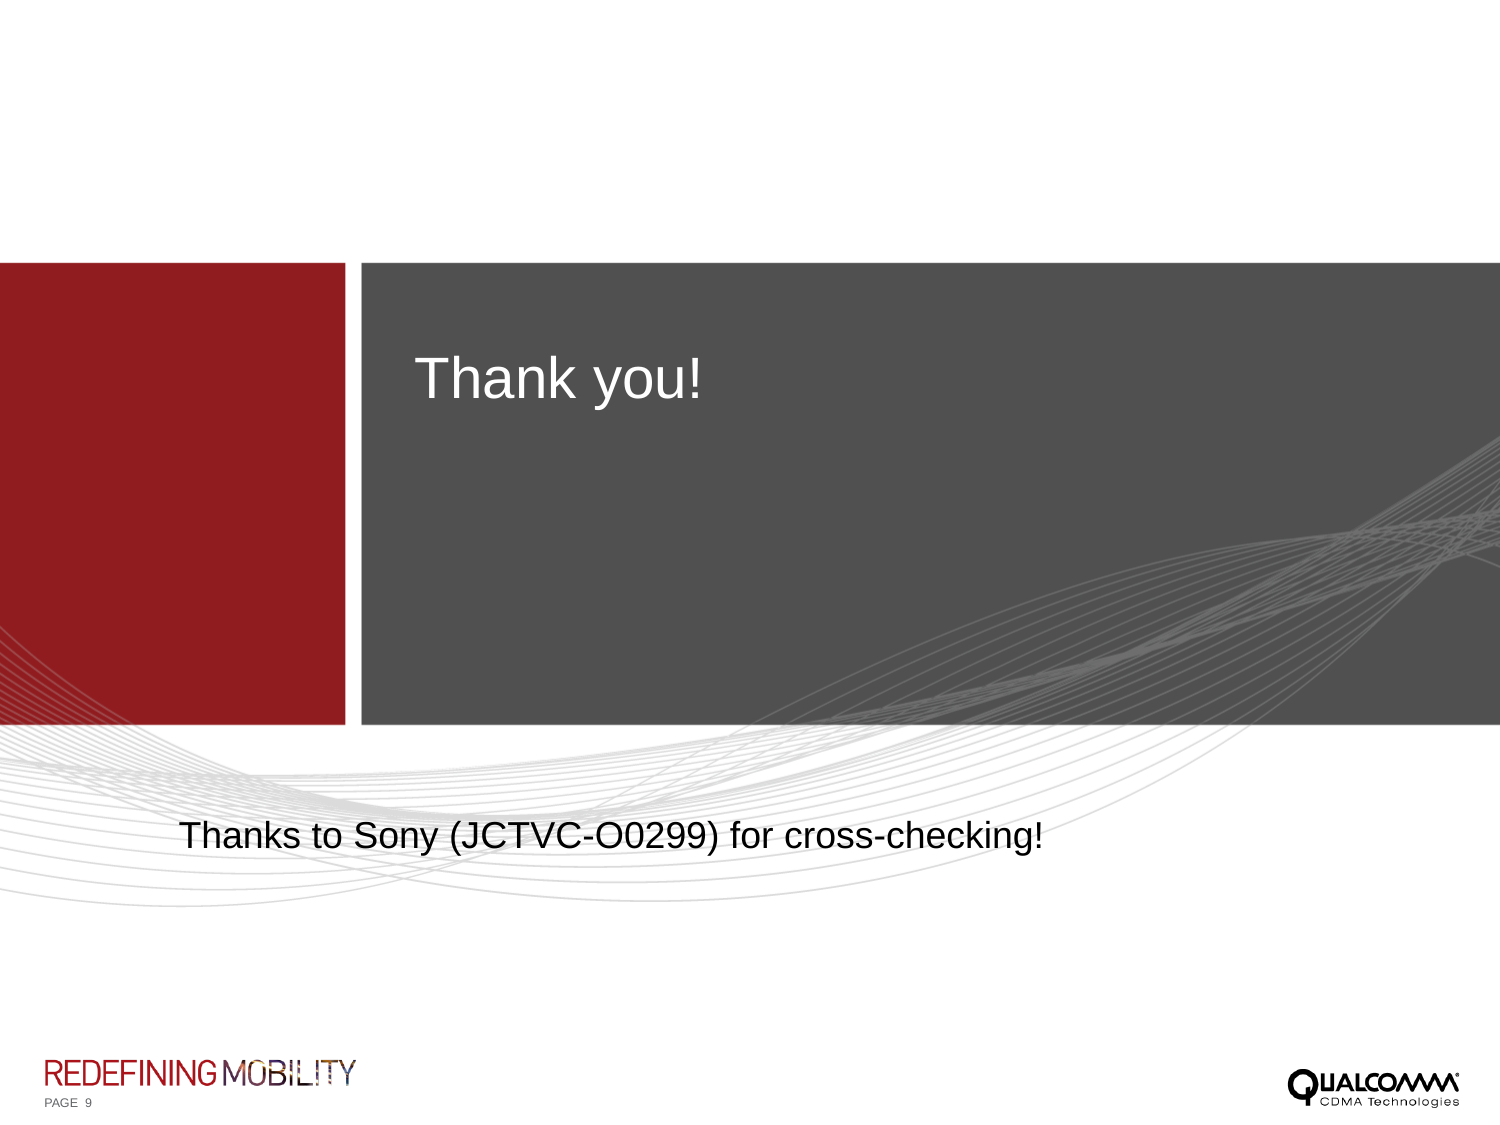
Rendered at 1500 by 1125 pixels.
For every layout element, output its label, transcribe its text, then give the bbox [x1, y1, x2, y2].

picture [0, 187, 1500, 938]
list Thank you! [399, 337, 1188, 538]
text_box Thanks to Sony (JCTVC-O0299) for cross-checking! [163, 803, 1183, 863]
picture [30, 1048, 366, 1098]
